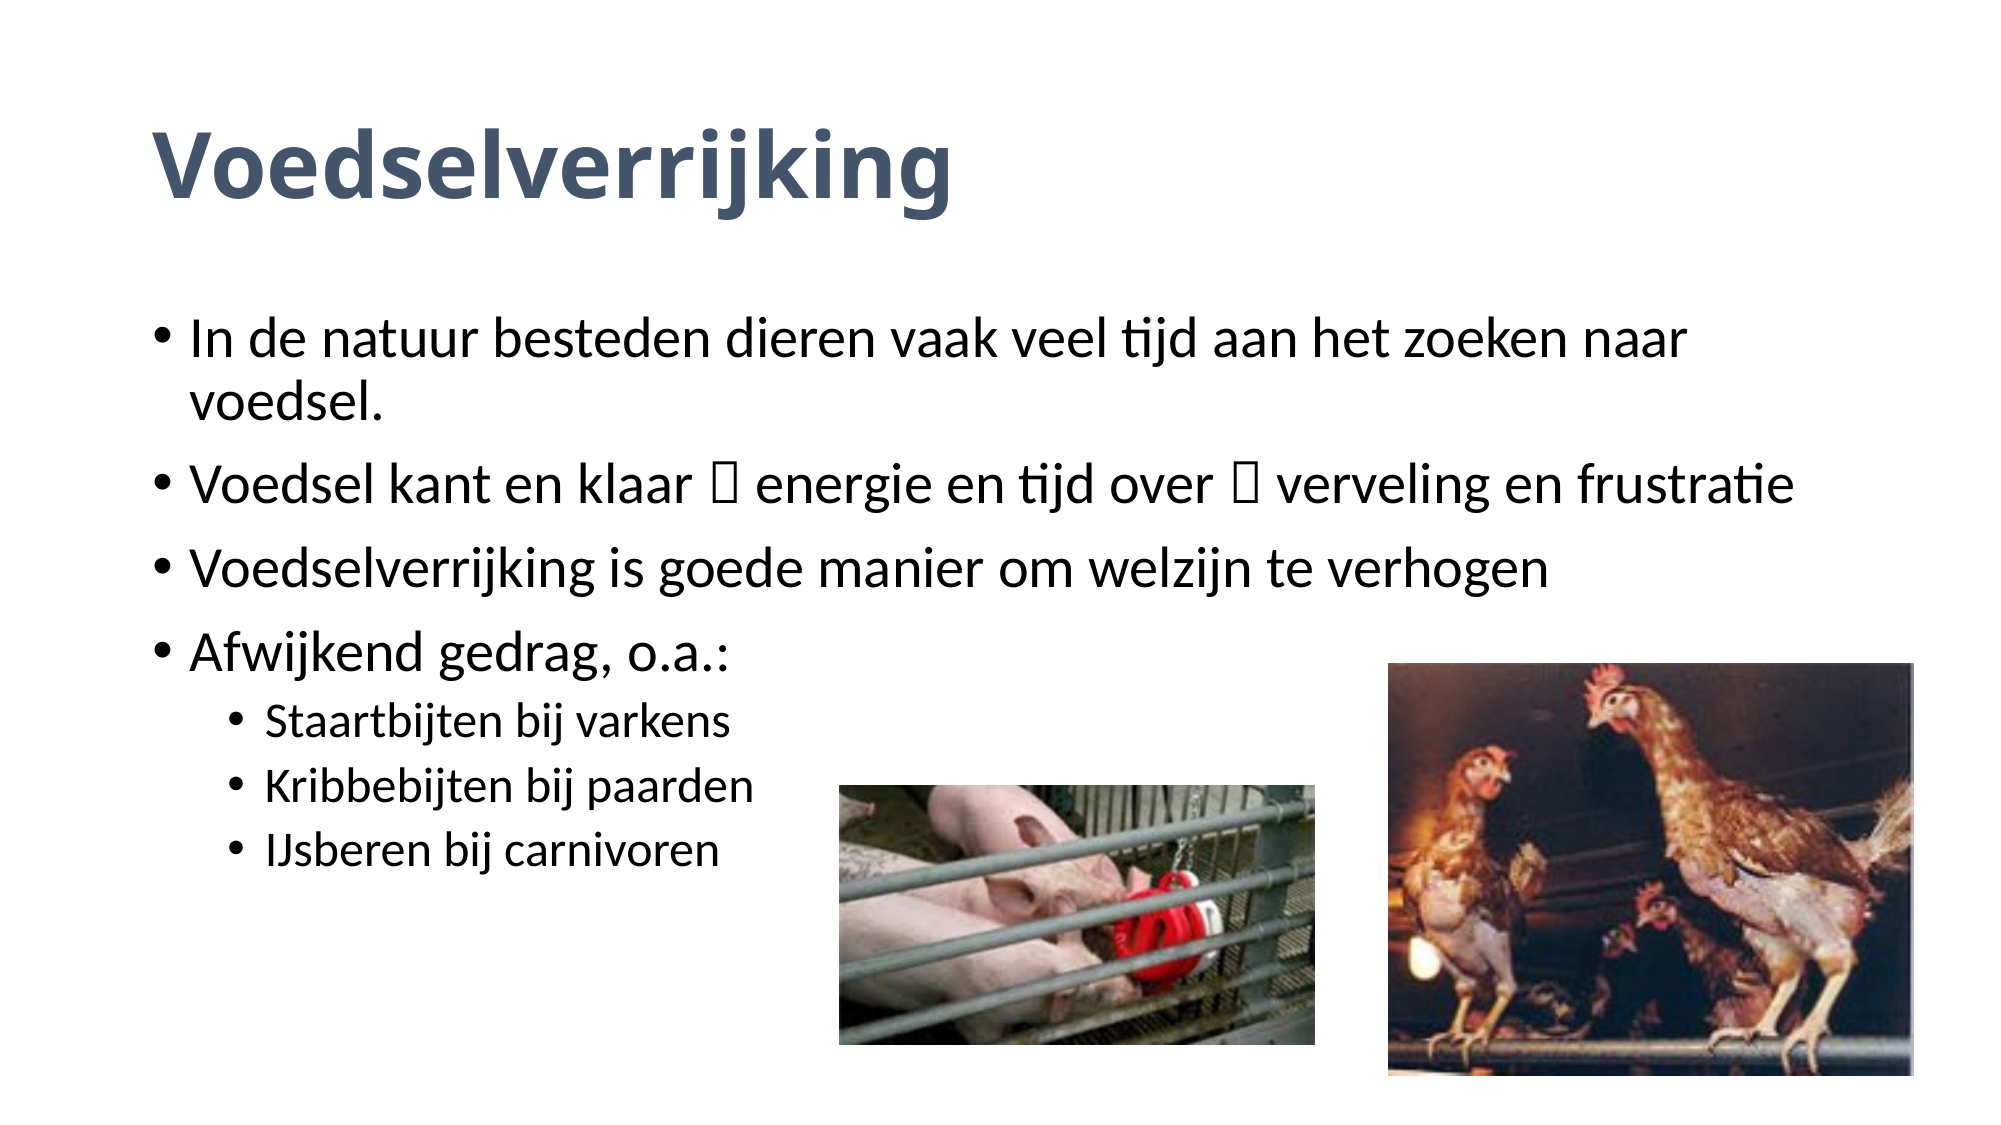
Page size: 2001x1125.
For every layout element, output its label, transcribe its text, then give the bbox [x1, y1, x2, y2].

title Voedselverrijking [137, 59, 1863, 278]
list In de natuur besteden dieren vaak veel tijd aan het zoeken naar voedsel. Voedsel kant en klaar  energie en tijd over  verveling en frustratie Voedselverrijking is goede manier om welzijn te verhogen Afwijkend gedrag, o.a.: Staartbijten bij varkens Kribbebijten bij paarden IJsberen bij carnivoren [137, 299, 1863, 1014]
picture [839, 785, 1315, 1045]
picture [1388, 663, 1914, 1076]
